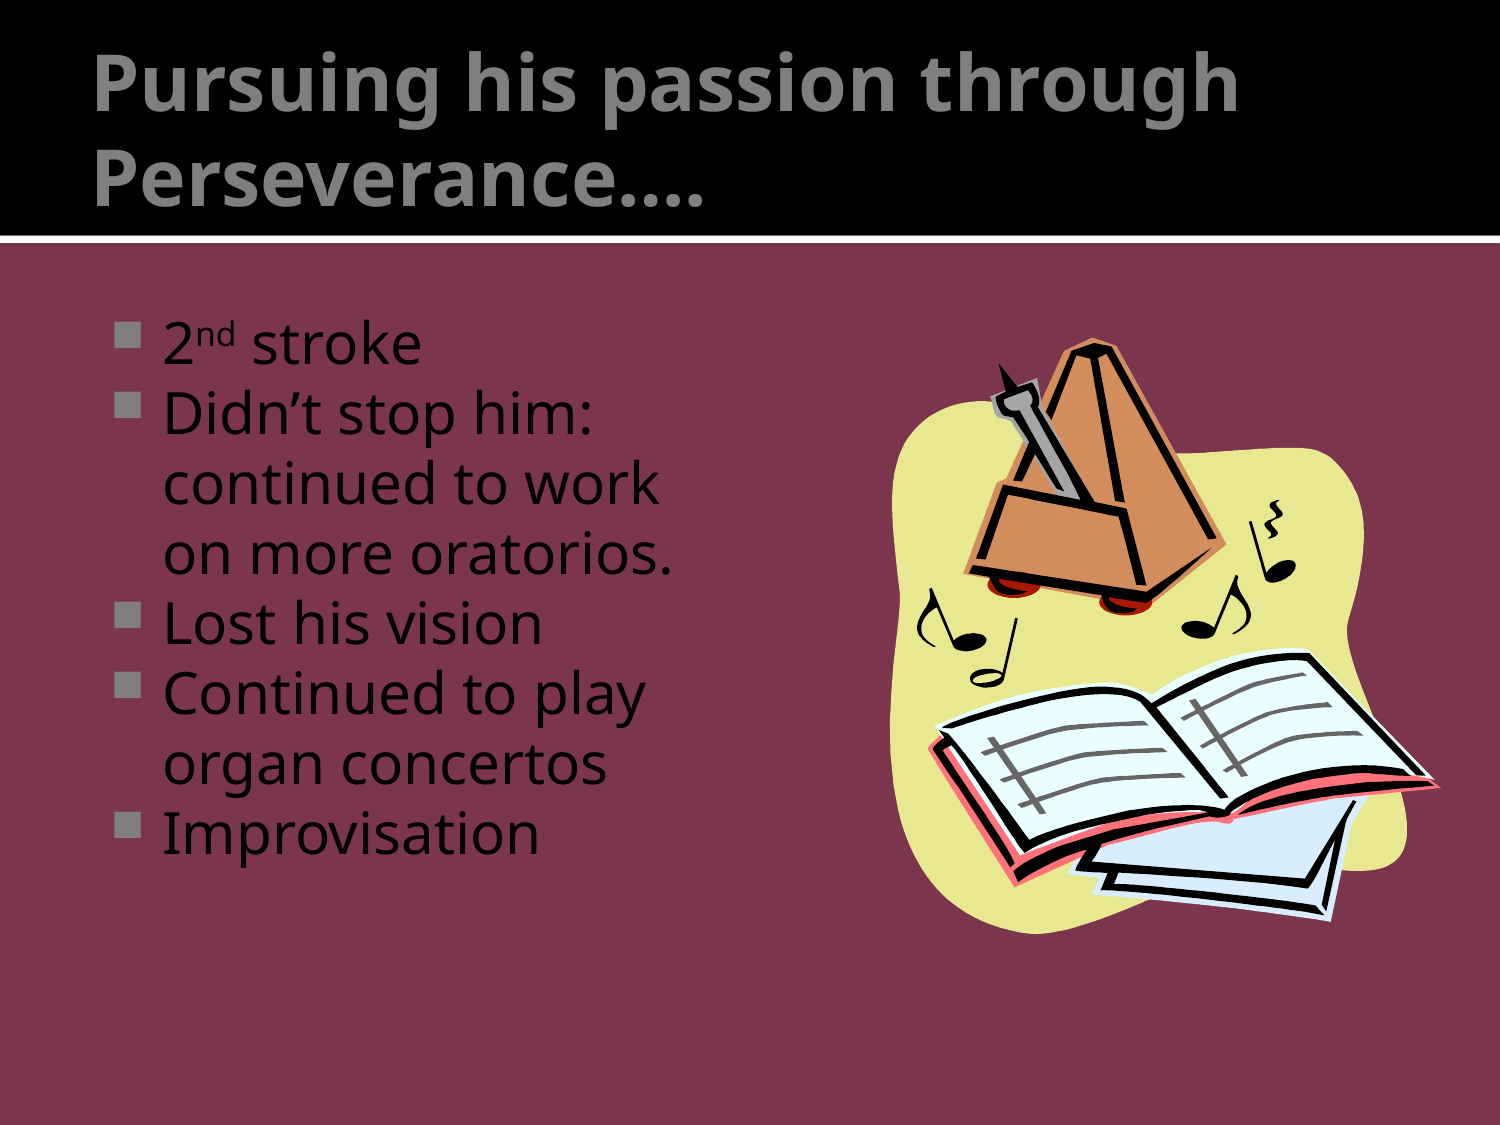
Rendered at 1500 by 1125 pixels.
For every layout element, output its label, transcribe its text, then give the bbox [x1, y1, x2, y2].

picture [887, 337, 1441, 936]
list 2nd stroke Didn’t stop him: continued to work on more oratorios. Lost his vision Continued to play organ concertos Improvisation [75, 291, 738, 1050]
title Pursuing his passion through Perseverance…. [75, 24, 1425, 231]
